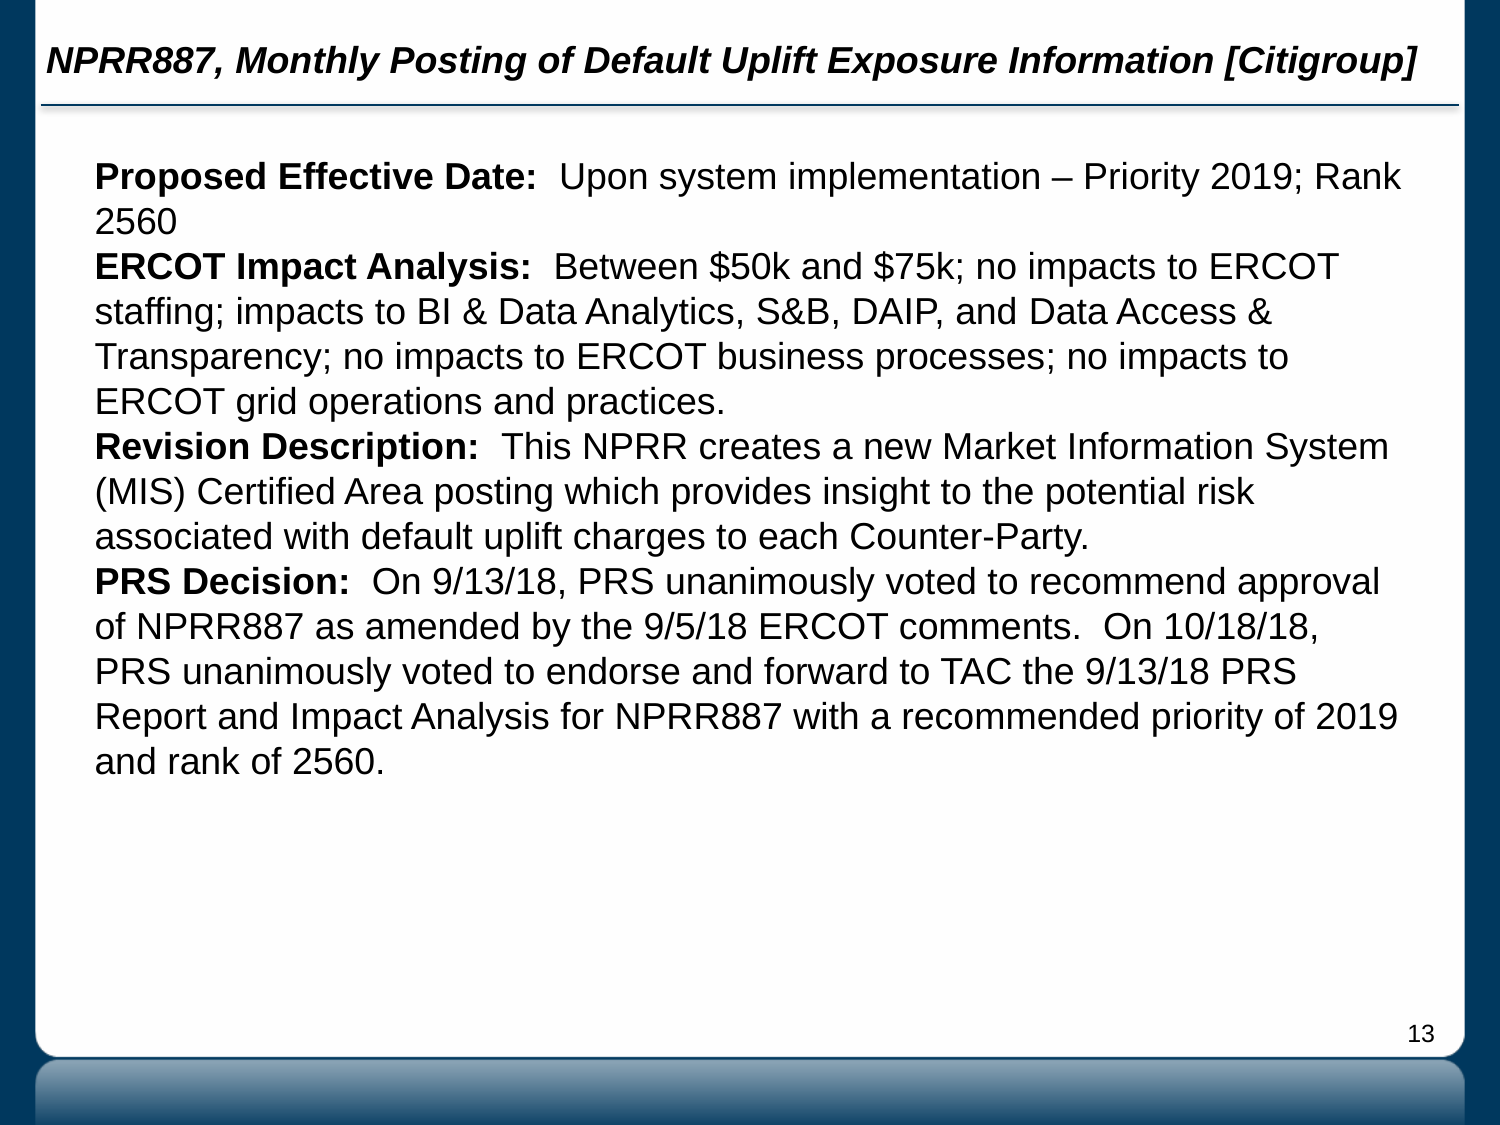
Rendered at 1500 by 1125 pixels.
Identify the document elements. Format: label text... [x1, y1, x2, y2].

title NPRR887, Monthly Posting of Default Uplift Exposure Information [Citigroup] [31, 20, 1464, 97]
picture [35, 0, 1465, 1125]
text_box Proposed Effective Date: Upon system implementation – Priority 2019; Rank 2560 ERCOT Impact Analysis: Between $50k and $75k; no impacts to ERCOT staffing; impacts to BI & Data Analytics, S&B, DAIP, and Data Access & Transparency; no impacts to ERCOT business processes; no impacts to ERCOT grid operations and practices. Revision Description: This NPRR creates a new Market Information System (MIS) Certified Area posting which provides insight to the potential risk associated with default uplift charges to each Counter-Party. PRS Decision: On 9/13/18, PRS unanimously voted to recommend approval of NPRR887 as amended by the 9/5/18 ERCOT comments. On 10/18/18, PRS unanimously voted to endorse and forward to TAC the 9/13/18 PRS Report and Impact Analysis for NPRR887 with a recommended priority of 2019 and rank of 2560. [79, 144, 1419, 789]
